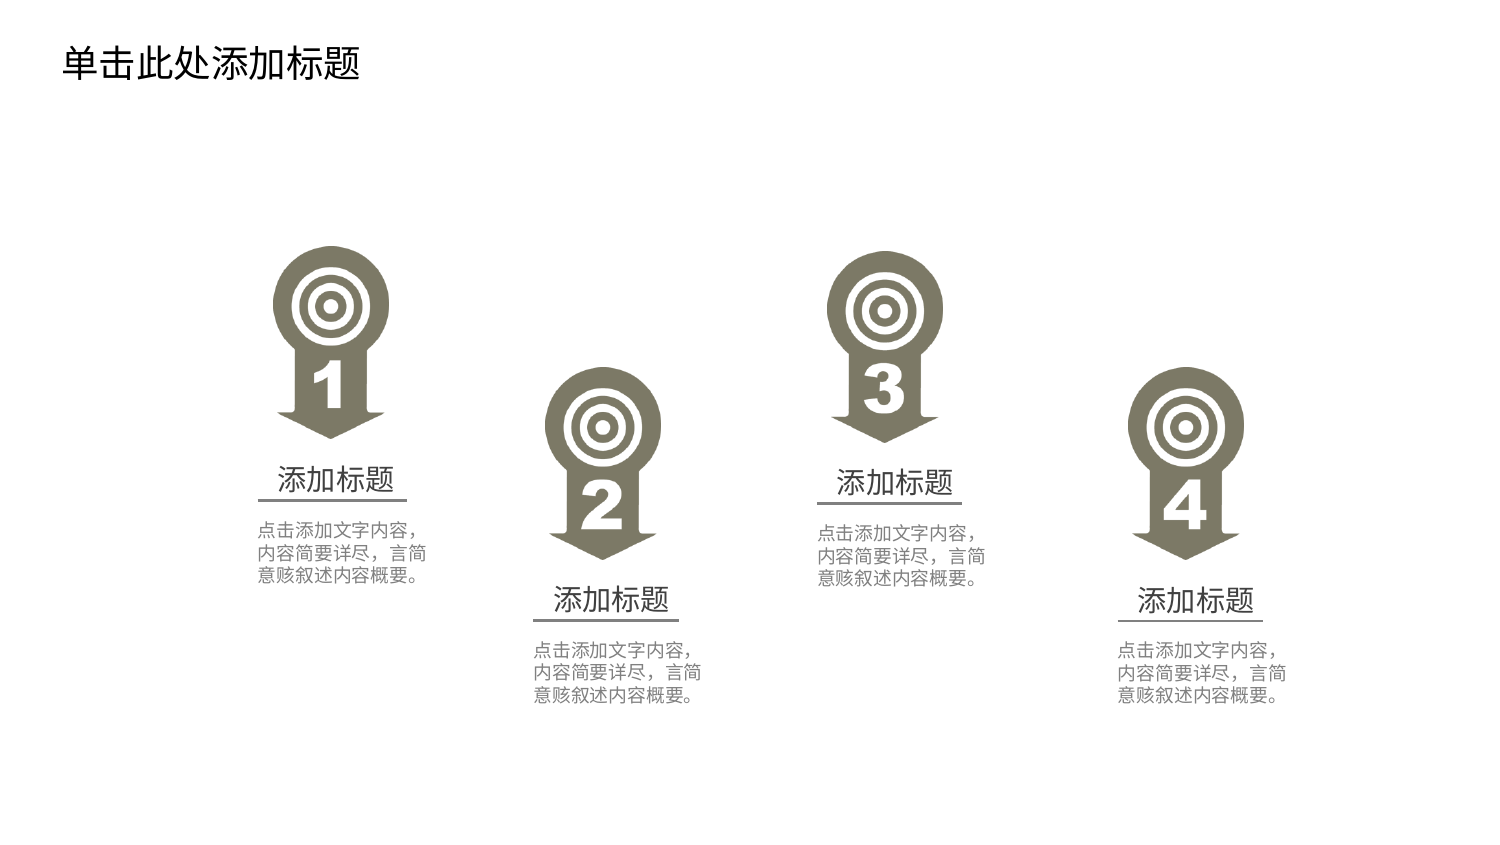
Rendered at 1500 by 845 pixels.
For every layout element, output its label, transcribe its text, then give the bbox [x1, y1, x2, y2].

picture [545, 367, 661, 560]
picture [272, 246, 389, 440]
text_box 点击添加文字内容，内容简要详尽，言简意赅叙述内容概要。 [1102, 631, 1311, 715]
picture [1128, 367, 1245, 560]
picture [827, 250, 944, 444]
text_box 添加标题 [262, 454, 410, 505]
text_box 点击添加文字内容，内容简要详尽，言简意赅叙述内容概要。 [518, 630, 727, 714]
text_box 添加标题 [821, 457, 969, 508]
text_box 添加标题 [538, 574, 686, 624]
text_box 点击添加文字内容，内容简要详尽，言简意赅叙述内容概要。 [802, 514, 1010, 597]
text_box 点击添加文字内容，内容简要详尽，言简意赅叙述内容概要。 [242, 511, 451, 594]
text_box 添加标题 [1122, 574, 1270, 625]
